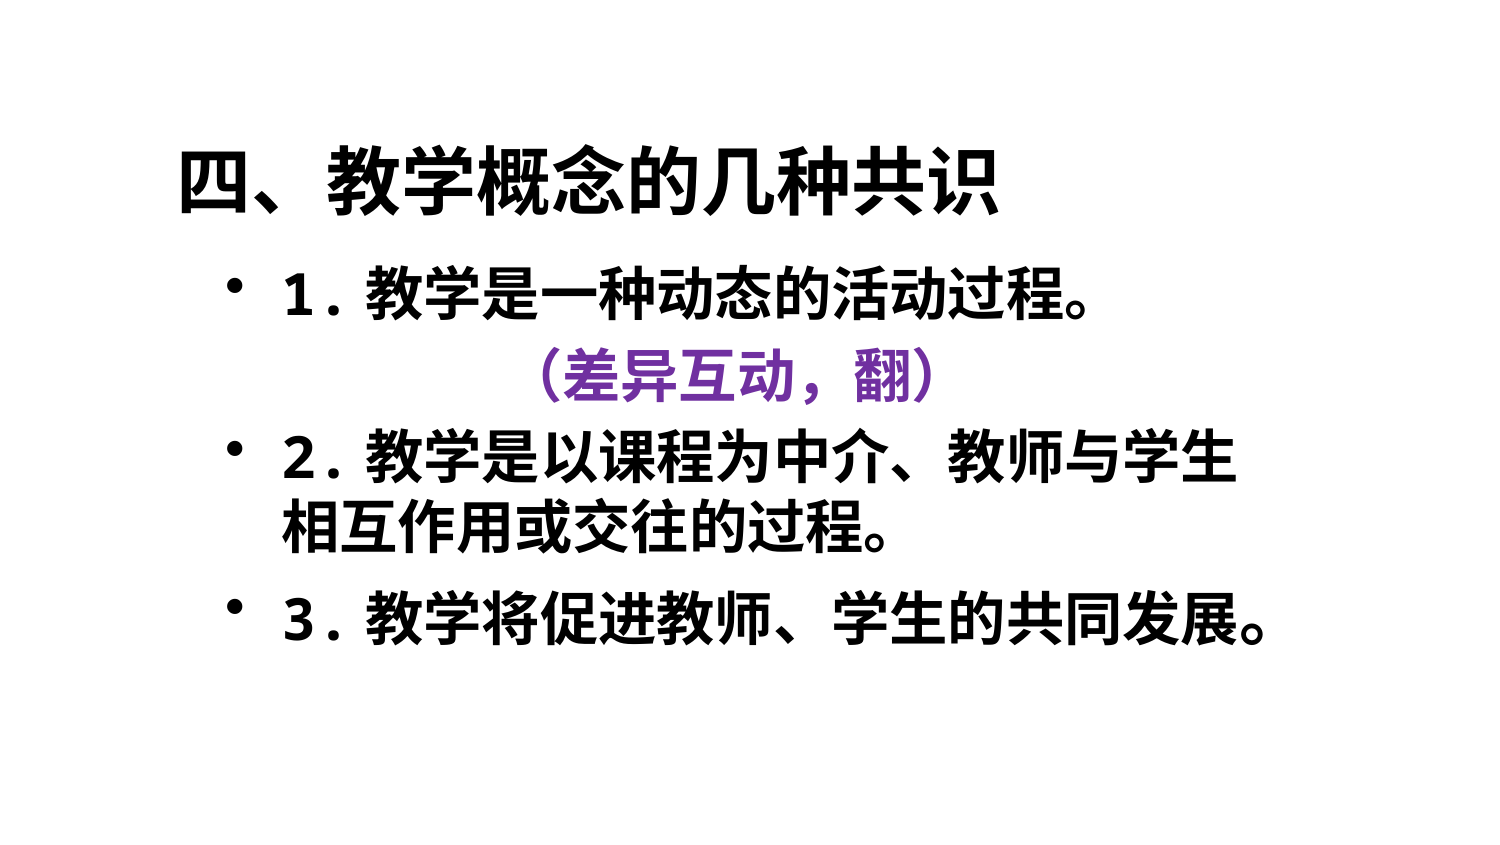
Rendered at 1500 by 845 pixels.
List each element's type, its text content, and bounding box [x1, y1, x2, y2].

list 1.教学是一种动态的活动过程。 （差异互动，翻） 2.教学是以课程为中介、教师与学生相互作用或交往的过程。 3.教学将促进教师、学生的共同发展。 [209, 249, 1291, 758]
title 四、教学概念的几种共识 [0, 109, 1264, 251]
